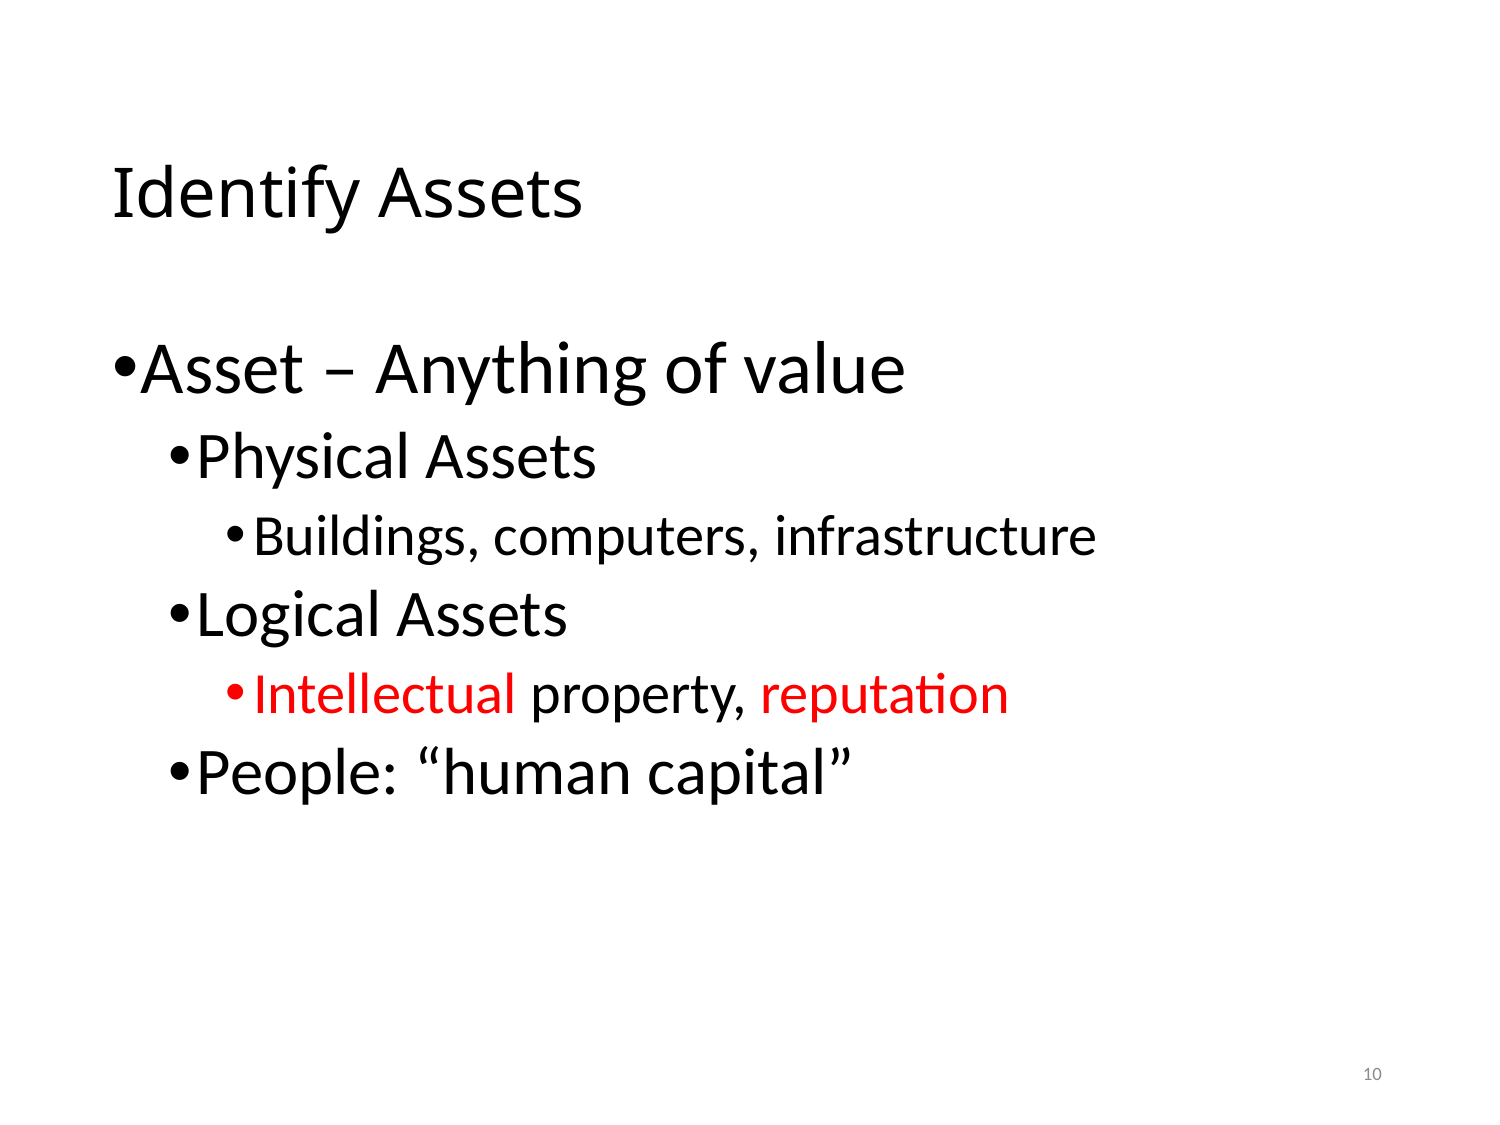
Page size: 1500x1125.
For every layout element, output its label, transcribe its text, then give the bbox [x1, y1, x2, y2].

title Identify Assets [112, 99, 1388, 288]
slide_number 10 [1059, 1042, 1397, 1103]
list Asset – Anything of value Physical Assets Buildings, computers, infrastructure Logical Assets Intellectual property, reputation People: “human capital” [112, 324, 1388, 1001]
